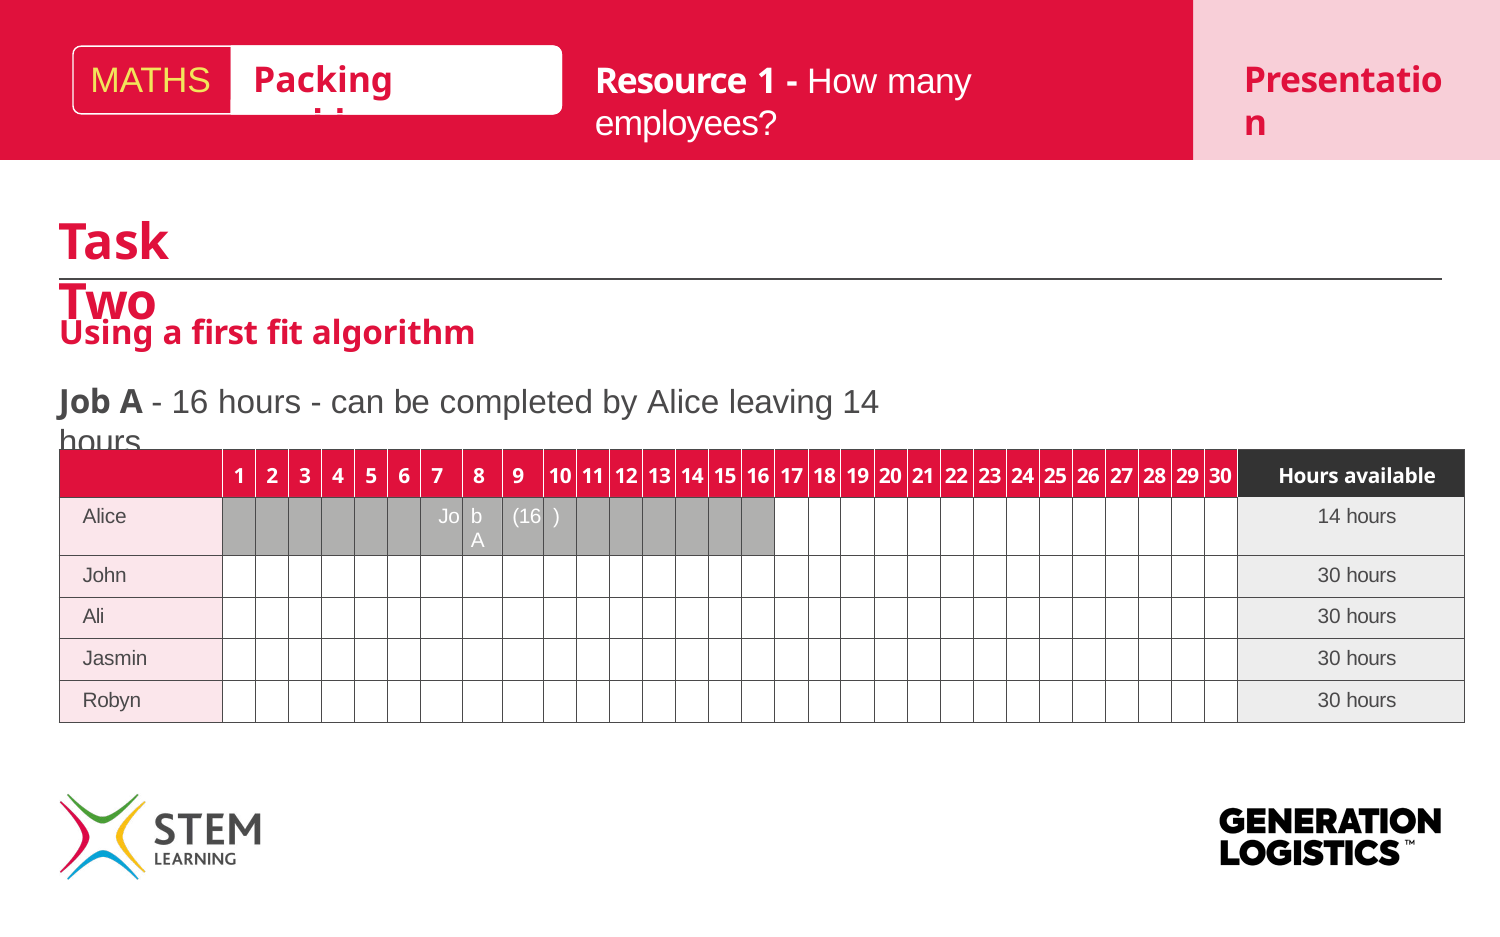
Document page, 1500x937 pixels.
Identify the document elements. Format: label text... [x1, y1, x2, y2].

table_cell [775, 556, 808, 597]
table_cell [875, 639, 907, 680]
table_cell [908, 556, 940, 597]
table_cell [577, 556, 609, 597]
table_header 4 [322, 450, 354, 497]
text_box [72, 46, 562, 114]
table_cell ) [544, 498, 576, 555]
table_cell [1205, 598, 1237, 638]
table_cell [322, 639, 354, 680]
table_cell [577, 498, 609, 555]
table_cell [809, 681, 840, 722]
table_cell [1007, 639, 1039, 680]
table_cell [355, 639, 387, 680]
table_header 14 [676, 450, 708, 497]
table_cell [223, 598, 255, 638]
table_cell [1040, 556, 1072, 597]
table_cell [742, 681, 774, 722]
table_cell [1073, 681, 1105, 722]
table_cell [463, 556, 502, 597]
table_cell [643, 598, 675, 638]
table_cell [709, 639, 741, 680]
table_header 22 [941, 450, 973, 497]
table_cell [709, 598, 741, 638]
table_header 13 [643, 450, 675, 497]
table_cell [709, 498, 741, 555]
table_cell [463, 598, 502, 638]
table_cell [676, 498, 708, 555]
table_cell [256, 556, 288, 597]
table_cell [841, 598, 874, 638]
text_box Task Two [56, 207, 272, 309]
picture [1219, 807, 1441, 866]
table_header 24 [1007, 450, 1039, 497]
table_cell [289, 556, 321, 597]
table_header Hours available [1238, 450, 1464, 497]
table_header 27 [1106, 450, 1138, 497]
table_cell [775, 598, 808, 638]
table_cell [388, 598, 420, 638]
table_cell [809, 498, 840, 555]
table_cell Alice [60, 498, 222, 555]
table_header 3 [289, 450, 321, 497]
table_cell [941, 639, 973, 680]
table_cell [941, 681, 973, 722]
table_cell 30 hours [1238, 556, 1464, 597]
table_cell [1139, 598, 1171, 638]
table_header 5 [355, 450, 387, 497]
table_cell [544, 556, 576, 597]
table_header 21 [908, 450, 940, 497]
table_cell [1007, 598, 1039, 638]
table_header 28 [1139, 450, 1171, 497]
table_cell [1205, 639, 1237, 680]
table_cell [1040, 498, 1072, 555]
table_cell [1139, 498, 1171, 555]
table_cell [1205, 556, 1237, 597]
table_cell [289, 639, 321, 680]
table_cell [941, 598, 973, 638]
table_cell [223, 681, 255, 722]
table_cell [388, 556, 420, 597]
table_cell [1106, 498, 1138, 555]
table_header 7 [421, 450, 462, 497]
table_cell [388, 498, 420, 555]
table_cell [388, 681, 420, 722]
table_cell [610, 498, 642, 555]
table_cell [941, 498, 973, 555]
table_cell [322, 681, 354, 722]
table_cell [809, 639, 840, 680]
table_header 6 [388, 450, 420, 497]
table_cell [421, 681, 462, 722]
table_cell b A [463, 498, 502, 555]
table_cell [1007, 498, 1039, 555]
table_header 17 [775, 450, 808, 497]
table_cell [610, 598, 642, 638]
table_cell [544, 639, 576, 680]
table_cell [974, 681, 1006, 722]
table_cell Ali [60, 598, 222, 638]
table_cell [908, 498, 940, 555]
table_cell [1007, 681, 1039, 722]
table_cell [974, 639, 1006, 680]
table_cell [355, 498, 387, 555]
table_cell [809, 598, 840, 638]
table_cell [841, 498, 874, 555]
table_cell [1172, 498, 1204, 555]
table_cell [643, 498, 675, 555]
table_cell [841, 681, 874, 722]
table_header 12 [610, 450, 642, 497]
table_cell [503, 639, 543, 680]
table_header 25 [1040, 450, 1072, 497]
table_cell [256, 681, 288, 722]
table_cell [676, 639, 708, 680]
table_cell [1073, 598, 1105, 638]
table_cell [355, 598, 387, 638]
table_cell [676, 598, 708, 638]
table_cell [256, 498, 288, 555]
table_header 19 [841, 450, 874, 497]
table_cell [610, 681, 642, 722]
table_cell [1040, 681, 1072, 722]
table_cell [322, 556, 354, 597]
table_header 8 [463, 450, 502, 497]
table_cell [1073, 498, 1105, 555]
table_header 9 [503, 450, 543, 497]
table_cell [875, 681, 907, 722]
table_cell [223, 498, 255, 555]
table_cell [908, 598, 940, 638]
table_cell [223, 639, 255, 680]
table_cell [742, 639, 774, 680]
table_cell [322, 598, 354, 638]
table_cell [841, 639, 874, 680]
table_header [60, 450, 222, 497]
table_cell [1139, 681, 1171, 722]
table_cell John [60, 556, 222, 597]
table_cell [610, 639, 642, 680]
table_header 18 [809, 450, 840, 497]
table_cell [1106, 598, 1138, 638]
table_cell [1073, 639, 1105, 680]
table_cell [643, 681, 675, 722]
table_header 26 [1073, 450, 1105, 497]
table_cell [577, 639, 609, 680]
table_cell [941, 556, 973, 597]
table_cell [974, 498, 1006, 555]
table_cell [1139, 556, 1171, 597]
table_header 11 [577, 450, 609, 497]
table_cell [875, 556, 907, 597]
table_cell [1007, 556, 1039, 597]
table_cell [421, 639, 462, 680]
table_cell [809, 556, 840, 597]
table_cell [421, 556, 462, 597]
table_cell [544, 598, 576, 638]
table_cell [355, 681, 387, 722]
table_cell [503, 681, 543, 722]
table_cell [355, 556, 387, 597]
table_cell [322, 498, 354, 555]
table_cell [676, 681, 708, 722]
table_cell [1172, 598, 1204, 638]
table_cell [1040, 598, 1072, 638]
table_cell [742, 556, 774, 597]
table_cell [256, 639, 288, 680]
table_cell 30 hours [1238, 598, 1464, 638]
table_header 29 [1172, 450, 1204, 497]
table_cell [974, 598, 1006, 638]
table_cell [388, 639, 420, 680]
table_cell [875, 498, 907, 555]
table_header 10 [544, 450, 576, 497]
table_cell 14 hours [1238, 497, 1464, 555]
table_header 15 [709, 450, 741, 497]
table_cell [421, 598, 462, 638]
table_header 23 [974, 450, 1006, 497]
table_cell [289, 498, 321, 555]
table_cell [1172, 681, 1204, 722]
table_cell [1172, 639, 1204, 680]
table_header 16 [742, 450, 774, 497]
table_cell Robyn [60, 681, 222, 722]
table_cell [1040, 639, 1072, 680]
table_header 30 [1205, 450, 1237, 497]
table_cell [742, 598, 774, 638]
table_cell [503, 556, 543, 597]
table_header 2 [256, 450, 288, 497]
table_header 20 [875, 450, 907, 497]
table_cell [775, 639, 808, 680]
table_cell [1106, 639, 1138, 680]
table_cell [841, 556, 874, 597]
table_cell [463, 639, 502, 680]
table_cell [908, 681, 940, 722]
text_box Using a first fit algorithm Job A - 16 hours - can be completed by Alice leaving 14 hours. [56, 309, 967, 461]
table_cell [875, 598, 907, 638]
text_box Presentation [1241, 55, 1450, 143]
table_cell [1073, 556, 1105, 597]
table_cell [544, 681, 576, 722]
table_cell (16 [503, 498, 543, 555]
table_cell [643, 639, 675, 680]
table_cell [1172, 556, 1204, 597]
picture [59, 793, 261, 880]
table_cell [709, 556, 741, 597]
table_cell 30 hours [1238, 639, 1464, 680]
table_cell [974, 556, 1006, 597]
table_cell [908, 639, 940, 680]
table_cell [1139, 639, 1171, 680]
table_cell [643, 556, 675, 597]
table_cell Jasmin [60, 639, 222, 680]
table_cell [503, 598, 543, 638]
table_cell [1106, 681, 1138, 722]
table_cell [1205, 498, 1237, 555]
text_box Packing problems [231, 111, 561, 143]
table_cell [463, 681, 502, 722]
table_cell [223, 556, 255, 597]
table_cell [610, 556, 642, 597]
table_cell 30 hours [1238, 681, 1464, 722]
table_cell [1106, 556, 1138, 597]
table_cell [742, 498, 774, 555]
table_cell [289, 598, 321, 638]
table_cell Jo [421, 498, 462, 555]
table_cell [256, 598, 288, 638]
table_cell [676, 556, 708, 597]
table_cell [289, 681, 321, 722]
table_cell [577, 598, 609, 638]
table_cell [1205, 681, 1237, 722]
table_header 1 [223, 450, 255, 497]
table_cell [709, 681, 741, 722]
table_cell [775, 498, 808, 555]
table_cell [577, 681, 609, 722]
table_cell [775, 681, 808, 722]
title Resource 1 - How many employees? [592, 55, 1144, 215]
